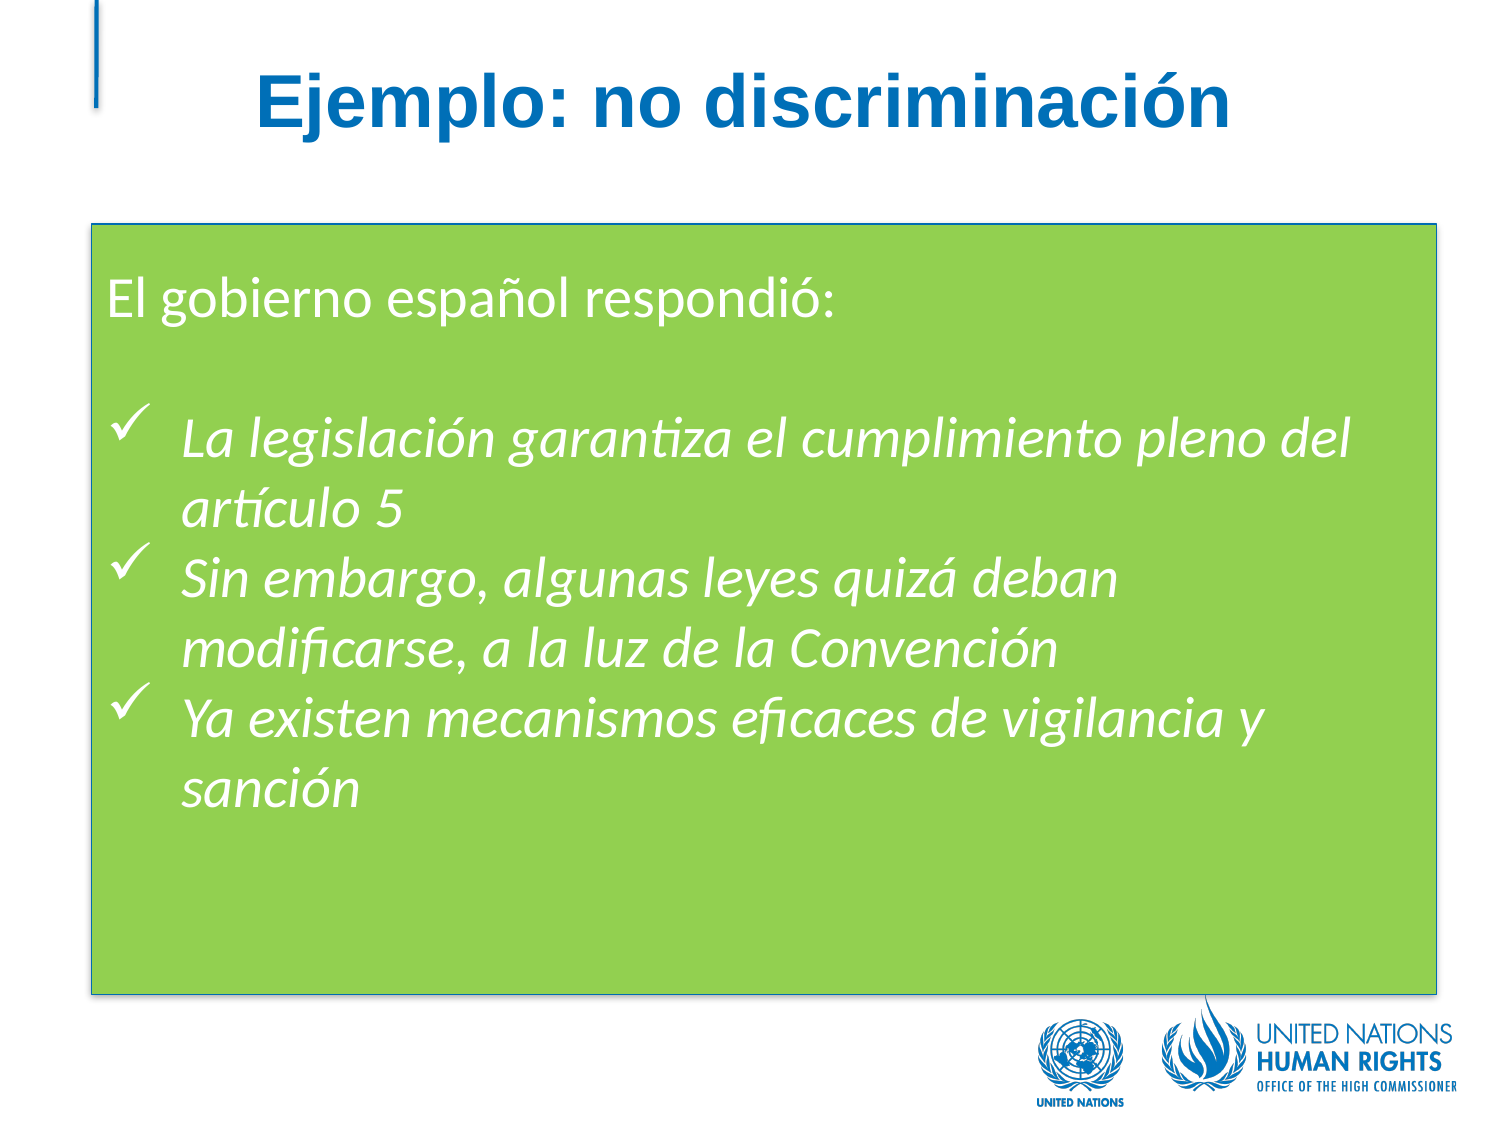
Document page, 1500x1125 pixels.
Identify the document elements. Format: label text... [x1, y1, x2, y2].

text_box El gobierno español respondió: La legislación garantiza el cumplimiento pleno del artículo 5 Sin embargo, algunas leyes quizá deban modificarse, a la luz de la Convención Ya existen mecanismos eficaces de vigilancia y sanción [91, 223, 1437, 995]
picture [1037, 990, 1457, 1107]
title Ejemplo: no discriminación [52, 45, 1437, 224]
